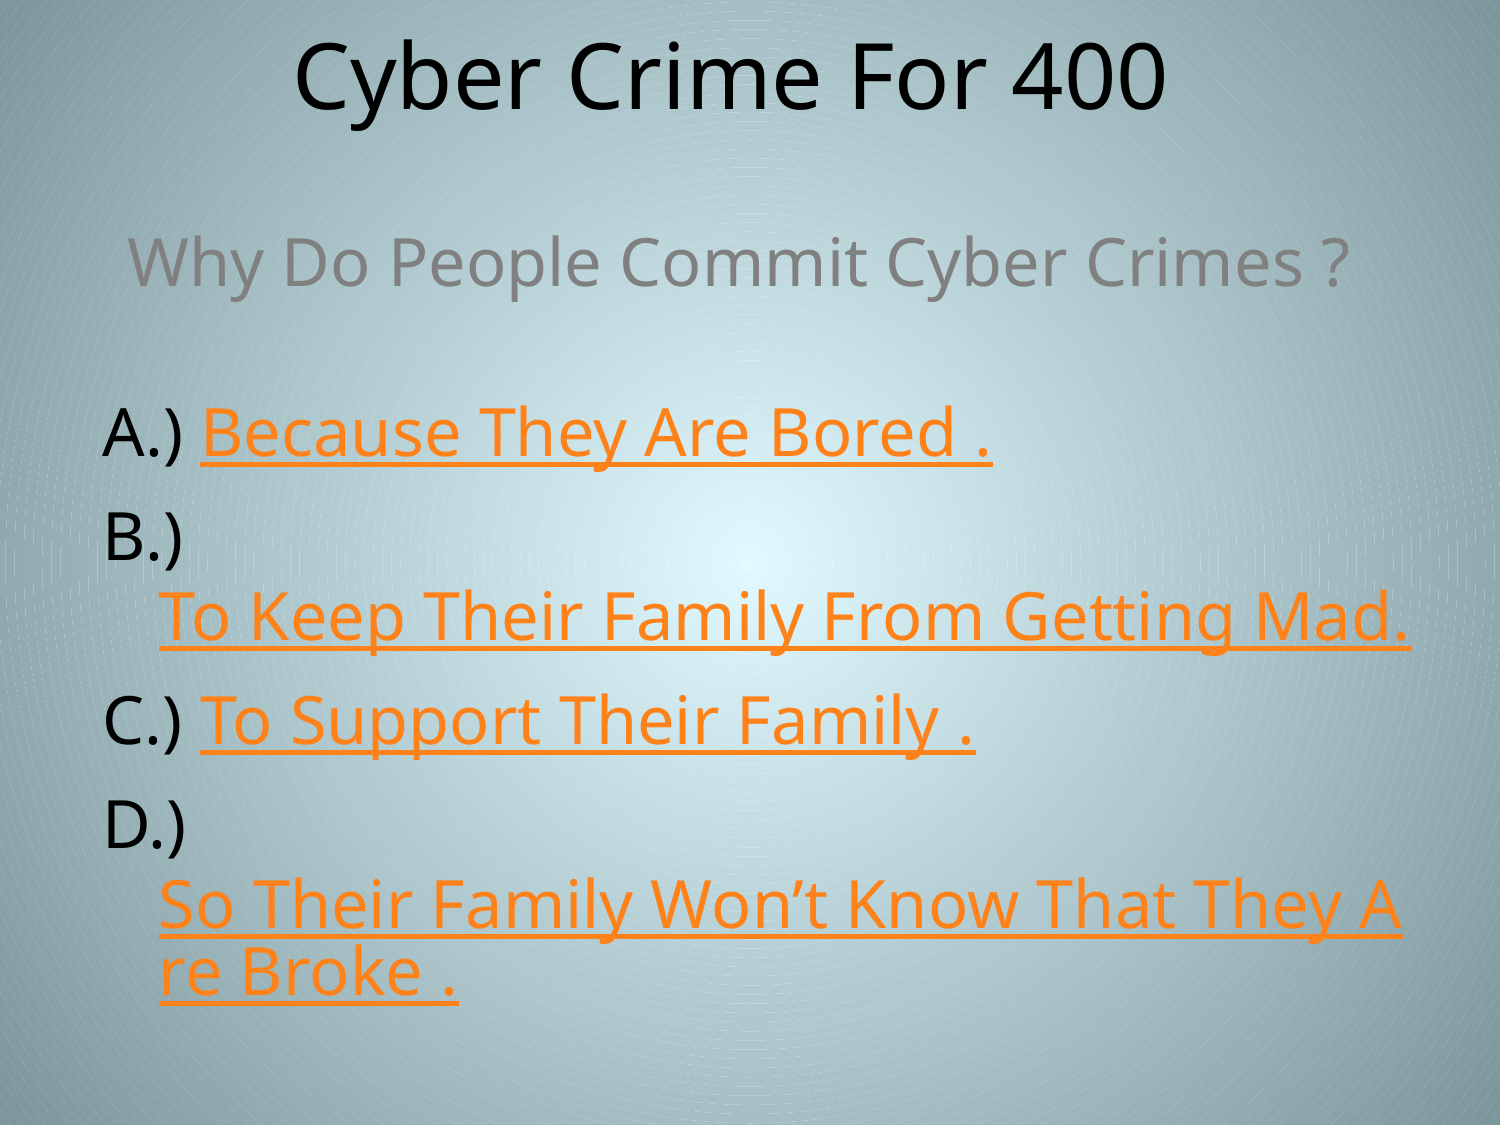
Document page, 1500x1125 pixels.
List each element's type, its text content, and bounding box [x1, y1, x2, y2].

title Cyber Crime For 400 [99, 0, 1363, 145]
text_box Why Do People Commit Cyber Crimes ? [112, 212, 1388, 308]
list A.) Because They Are Bored . B.) To Keep Their Family From Getting Mad. C.) To Support Their Family . D.) So Their Family Won’t Know That They Are Broke . [87, 382, 1438, 1125]
